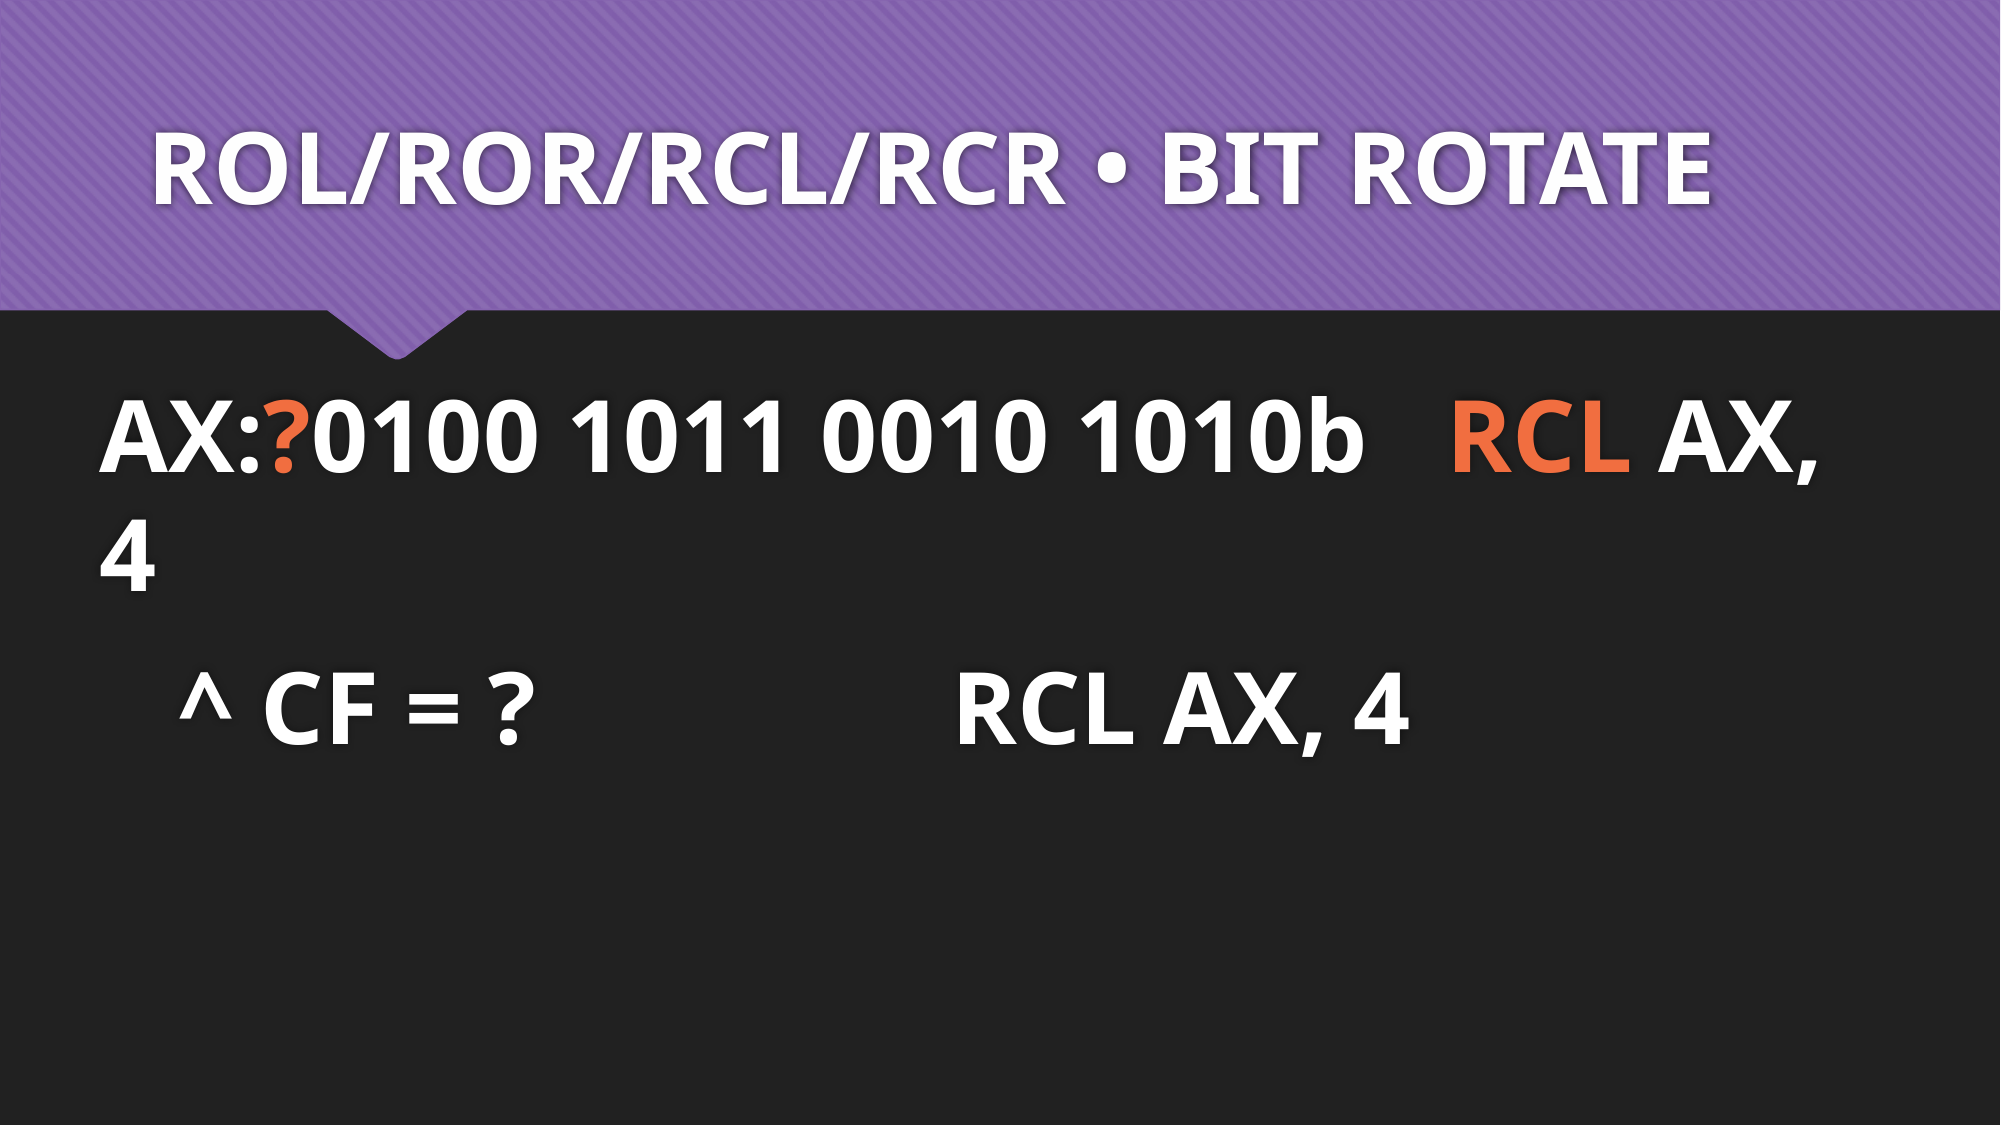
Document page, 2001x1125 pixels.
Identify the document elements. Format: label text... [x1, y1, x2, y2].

list AX:?0100 1011 0010 1010b RCL AX, 4 ^ CF = ? RCL AX, 4 [84, 364, 1919, 1060]
title ROL/ROR/RCL/RCR • BIT ROTATE [132, 73, 1868, 233]
